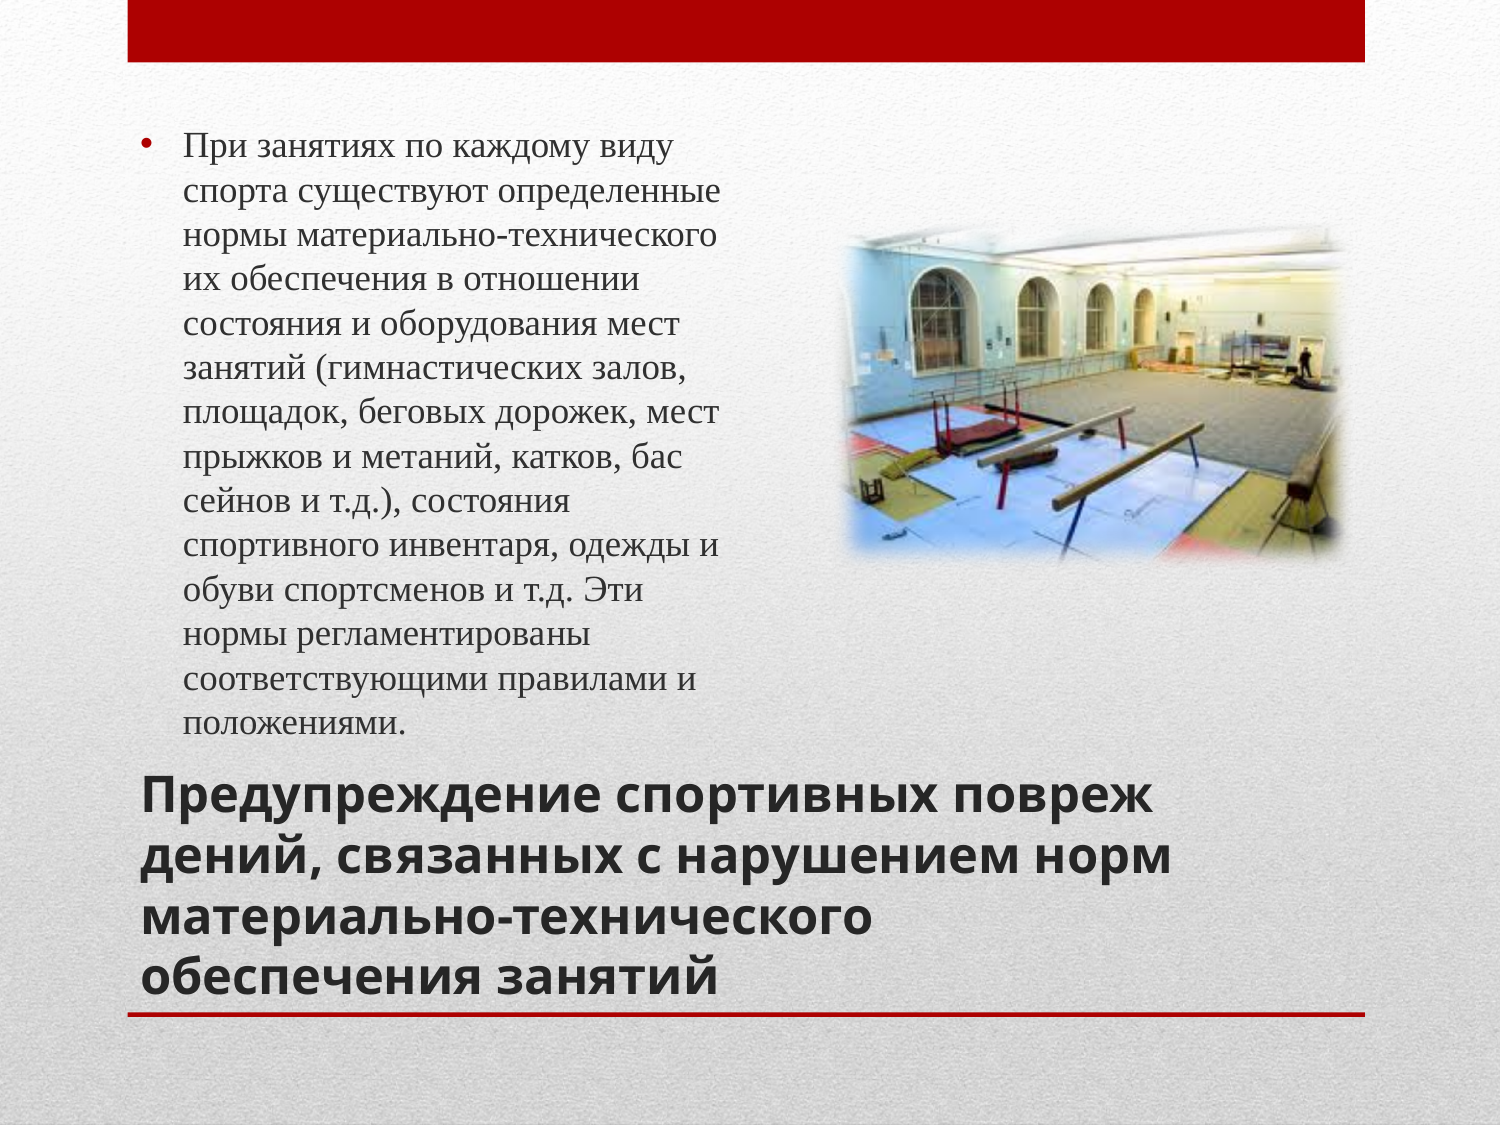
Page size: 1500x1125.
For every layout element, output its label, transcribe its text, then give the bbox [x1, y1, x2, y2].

list При занятиях по каждому виду спорта существуют определенные нор­мы материально-технического их обес­печения в отношении состояния и обо­рудования мест занятий (гимнастических залов, площадок, беговых дорожек, мест прыжков и метаний, катков, бас­сейнов и т.д.), состояния спортивного инвентаря, одежды и обуви спортсме­нов и т.д. Эти нормы регламентирова­ны соответствующими правилами и по­ложениями. [125, 112, 750, 750]
picture [831, 219, 1354, 571]
title Предупреждение спортивных повреж­дений, связанных с нарушением норм материально-технического обеспечения занятий [125, 750, 1238, 1013]
